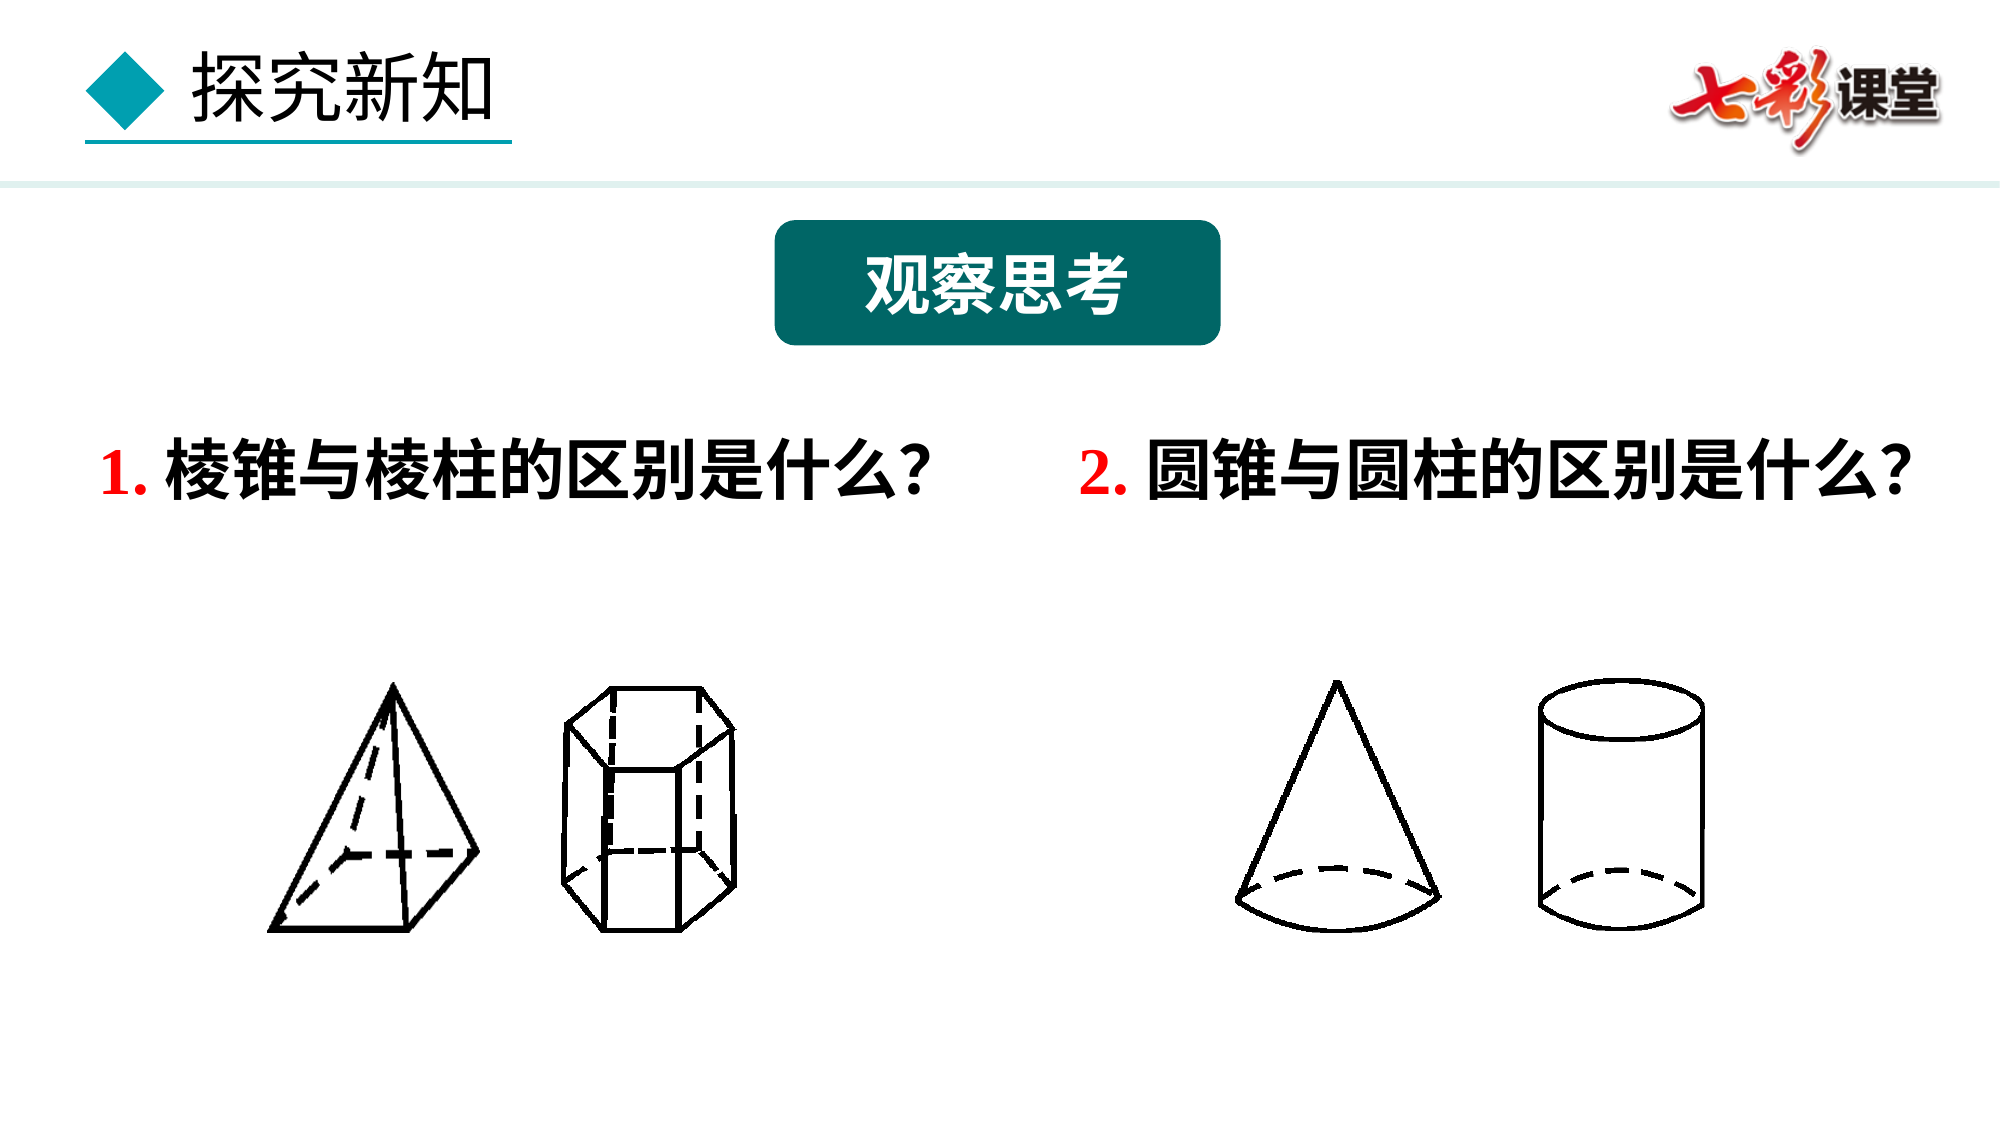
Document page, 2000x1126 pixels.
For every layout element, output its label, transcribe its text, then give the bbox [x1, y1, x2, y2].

picture [1666, 42, 1948, 157]
text_box 观察思考 [772, 217, 1223, 348]
text_box 2.圆锥与圆柱的区别是什么？ [1058, 377, 1969, 518]
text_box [267, 682, 738, 933]
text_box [1234, 678, 1705, 933]
text_box 1.棱锥与棱柱的区别是什么？ [78, 377, 1111, 523]
